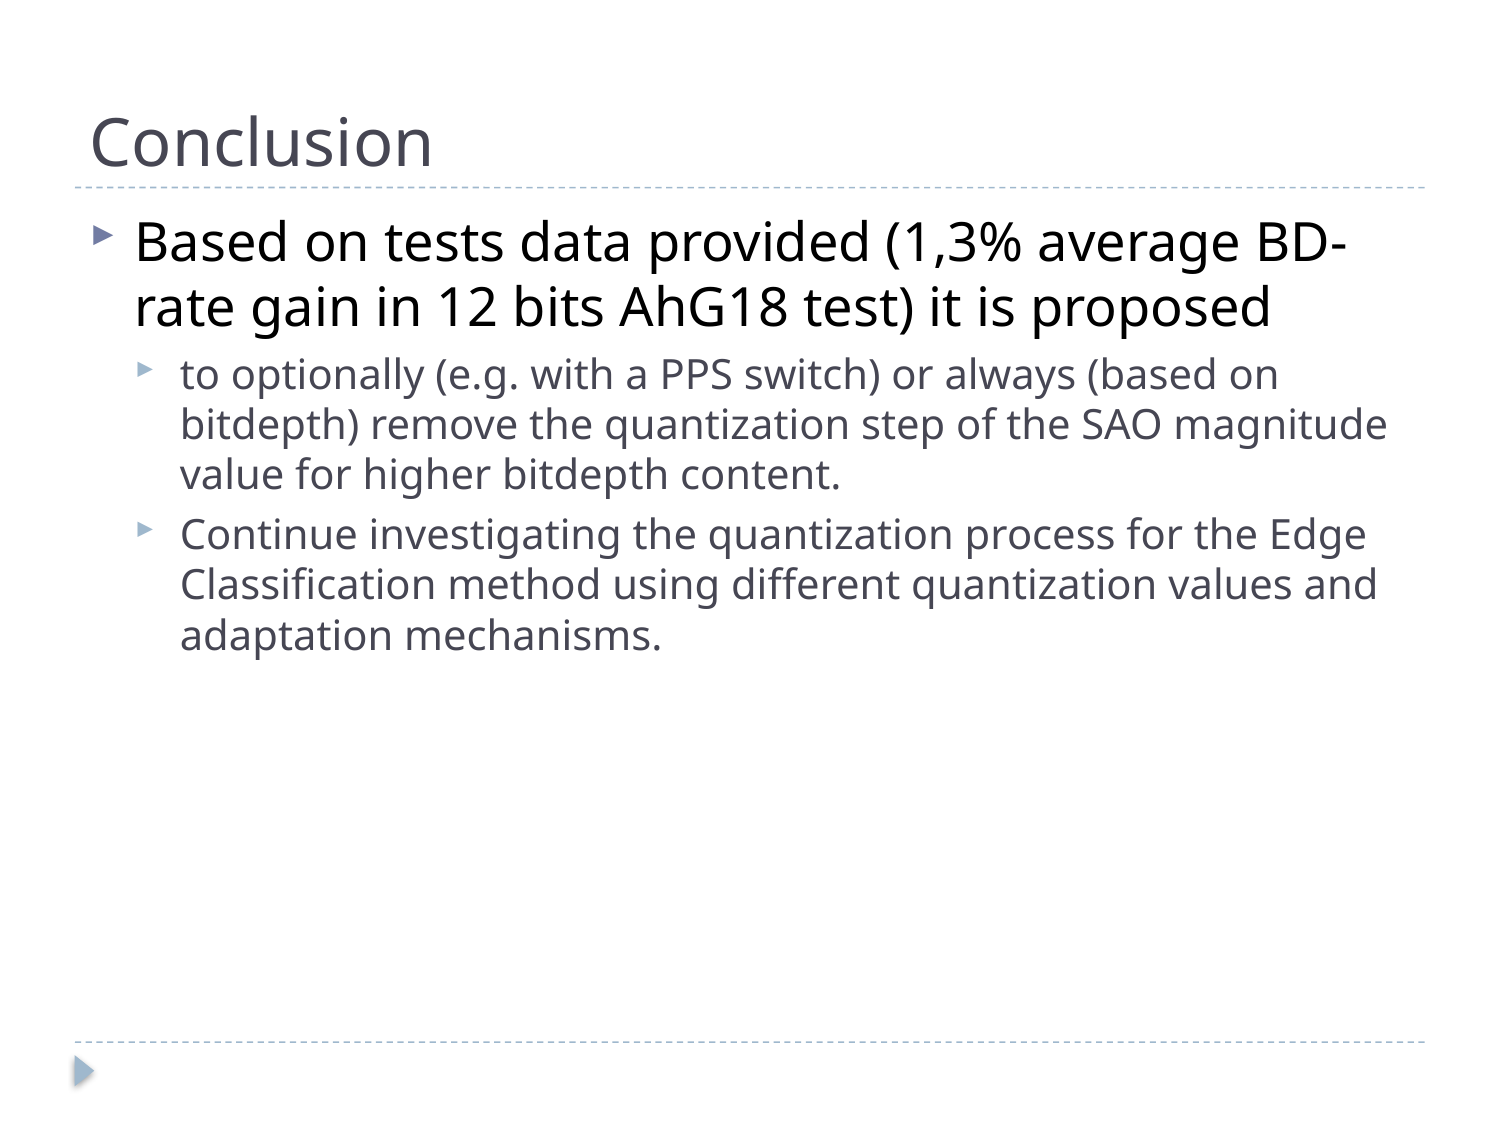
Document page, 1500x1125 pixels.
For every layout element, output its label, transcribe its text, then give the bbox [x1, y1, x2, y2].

title Conclusion [75, 24, 1425, 188]
list Based on tests data provided (1,3% average BD-rate gain in 12 bits AhG18 test) it is proposed to optionally (e.g. with a PPS switch) or always (based on bitdepth) remove the quantization step of the SAO magnitude value for higher bitdepth content. Continue investigating the quantization process for the Edge Classification method using different quantization values and adaptation mechanisms. [75, 200, 1425, 1010]
